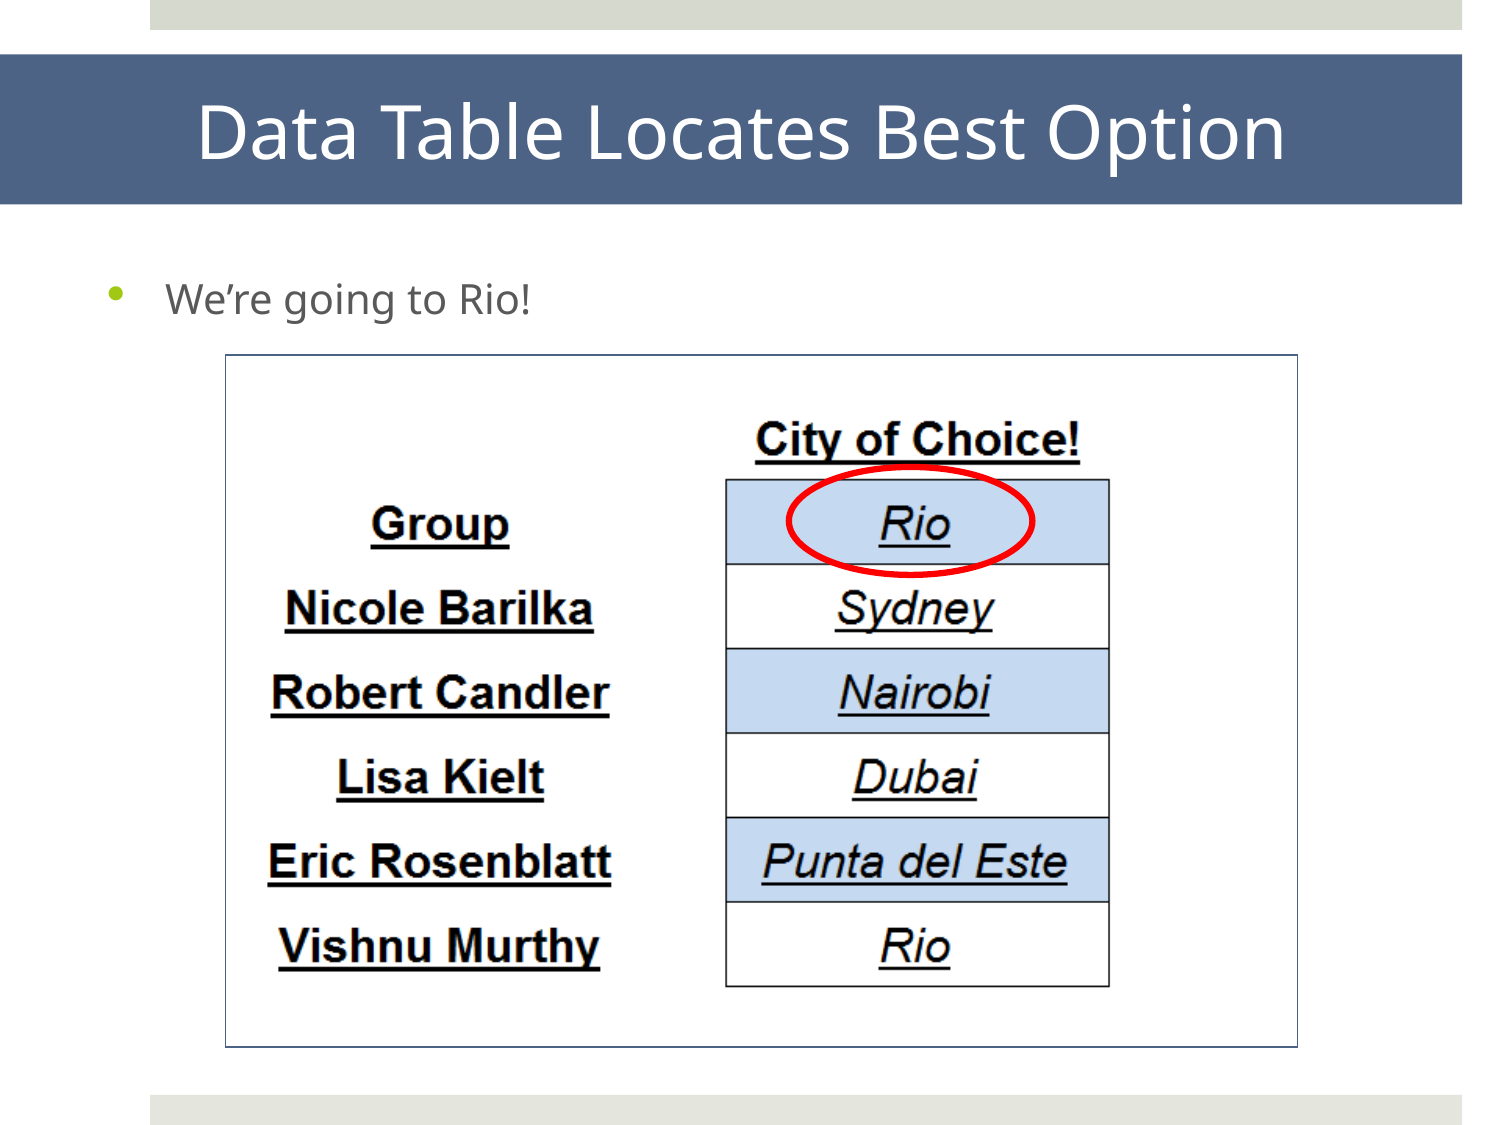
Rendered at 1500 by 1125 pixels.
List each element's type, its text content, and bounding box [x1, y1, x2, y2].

picture [225, 355, 1298, 1047]
list We’re going to Rio! [93, 265, 1432, 425]
title Data Table Locates Best Option [0, 54, 1463, 205]
